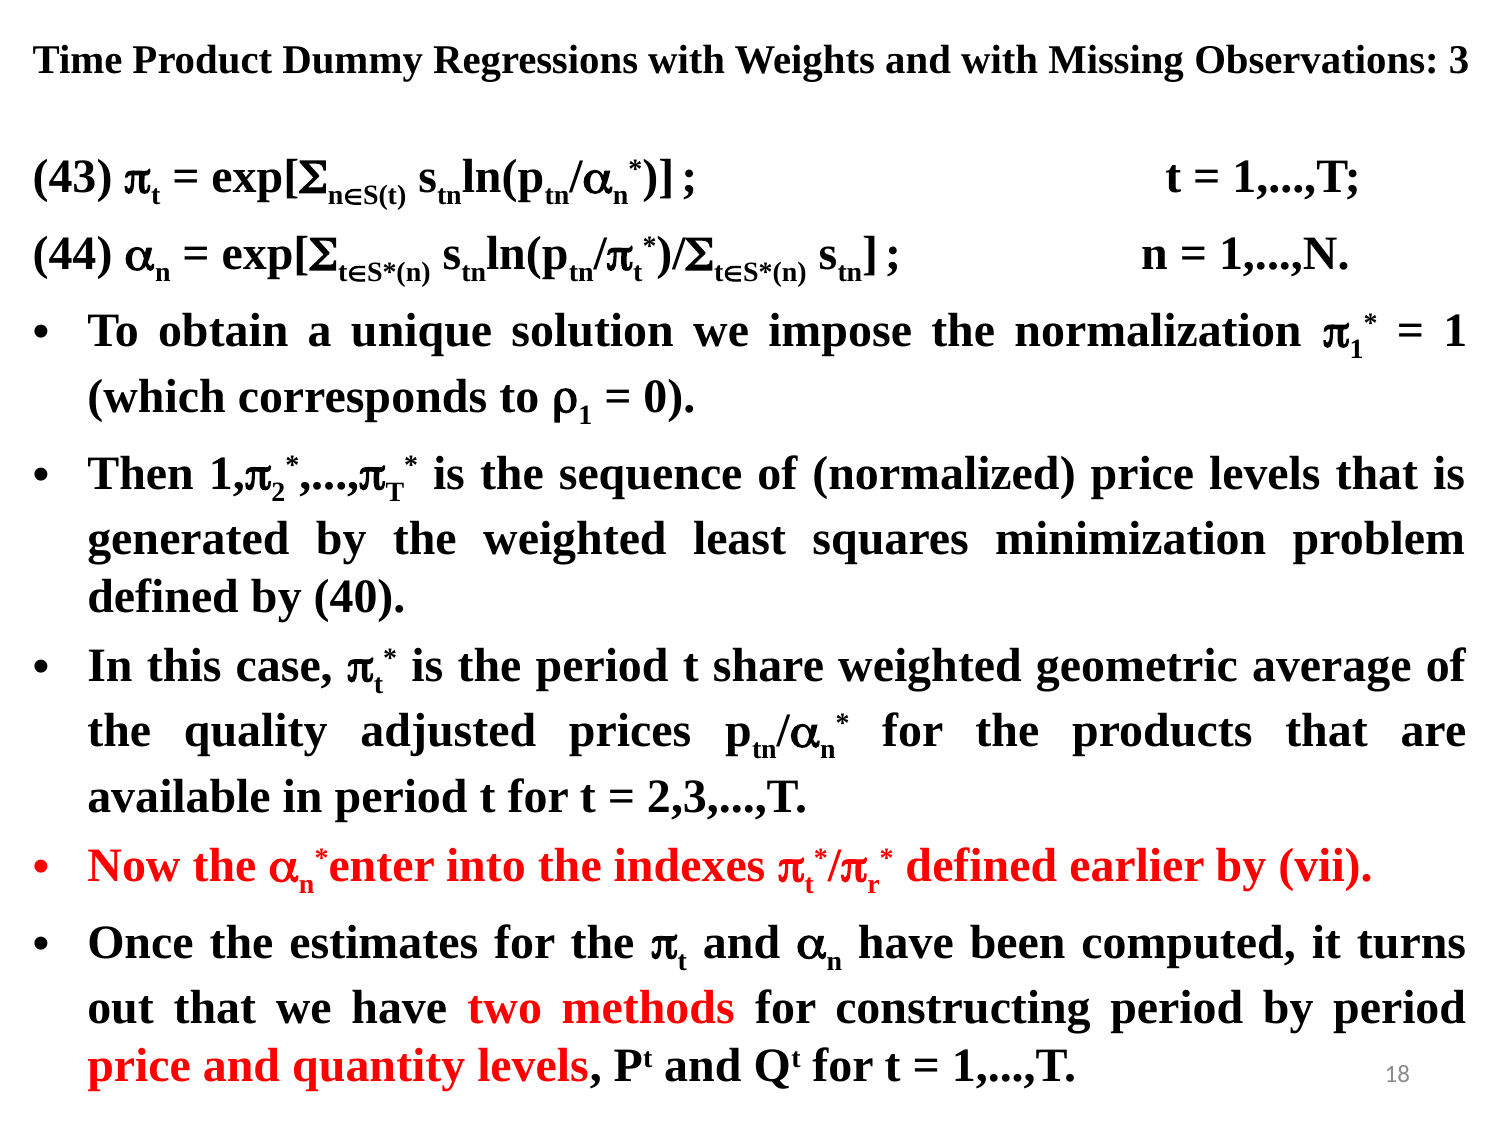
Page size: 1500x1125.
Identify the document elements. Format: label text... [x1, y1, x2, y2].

slide_number 18 [1074, 1042, 1425, 1103]
list (43) t = exp[nS(t) stnln(ptn/n*)] ; t = 1,...,T; (44) n = exp[tS*(n) stnln(ptn/t*)/tS*(n) stn] ; n = 1,...,N. To obtain a unique solution we impose the normalization 1* = 1 (which corresponds to 1 = 0). Then 1,2*,...,T* is the sequence of (normalized) price levels that is generated by the weighted least squares minimization problem defined by (40). In this case, t* is the period t share weighted geometric average of the quality adjusted prices ptn/n* for the products that are available in period t for t = 2,3,...,T. Now the n*enter into the indexes t*/r* defined earlier by (vii). Once the estimates for the t and n have been computed, it turns out that we have two methods for constructing period by period price and quantity levels, Pt and Qt for t = 1,...,T. [17, 137, 1483, 1106]
title Time Product Dummy Regressions with Weights and with Missing Observations: 3 [17, 0, 1500, 114]
